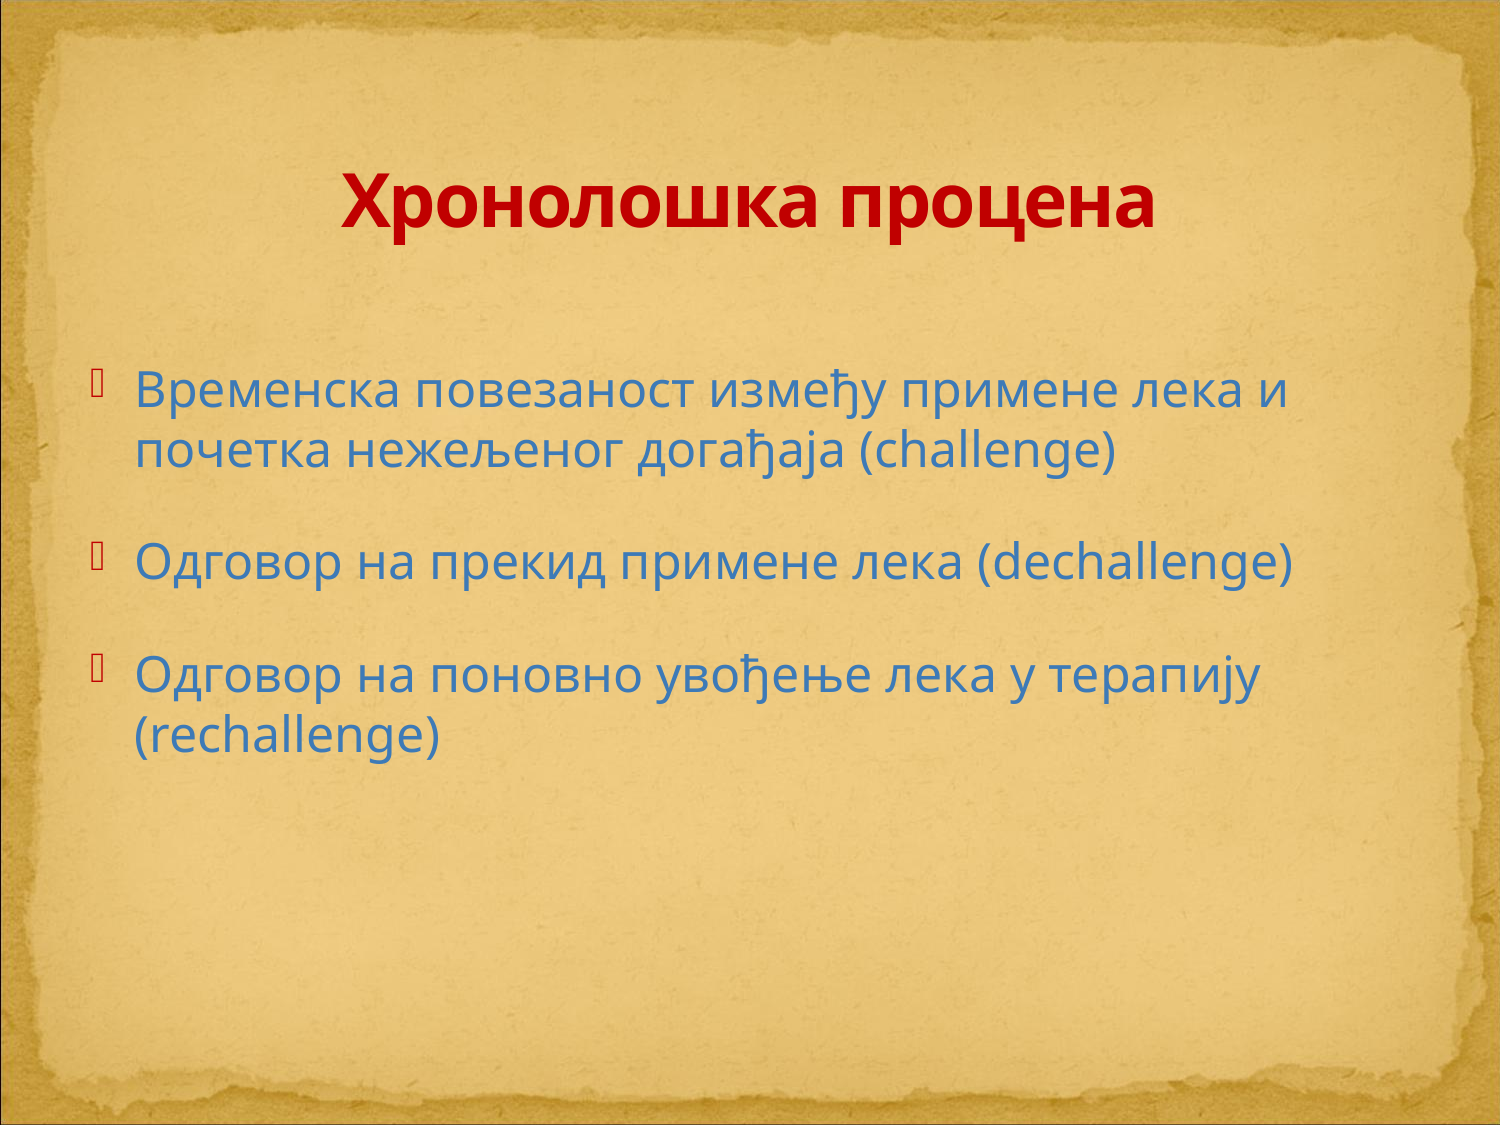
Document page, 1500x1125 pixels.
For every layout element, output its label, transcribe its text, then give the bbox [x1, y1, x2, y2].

picture [0, 0, 1500, 1125]
list Временска повезаност између примене лека и почетка нежељеног догађаја (challenge) Одговор на прекид примене лека (dechallenge) Одговор на поновно увођење лека у терапију (rechallenge) [74, 349, 1438, 1125]
title Хронолошка процена [74, 74, 1425, 250]
